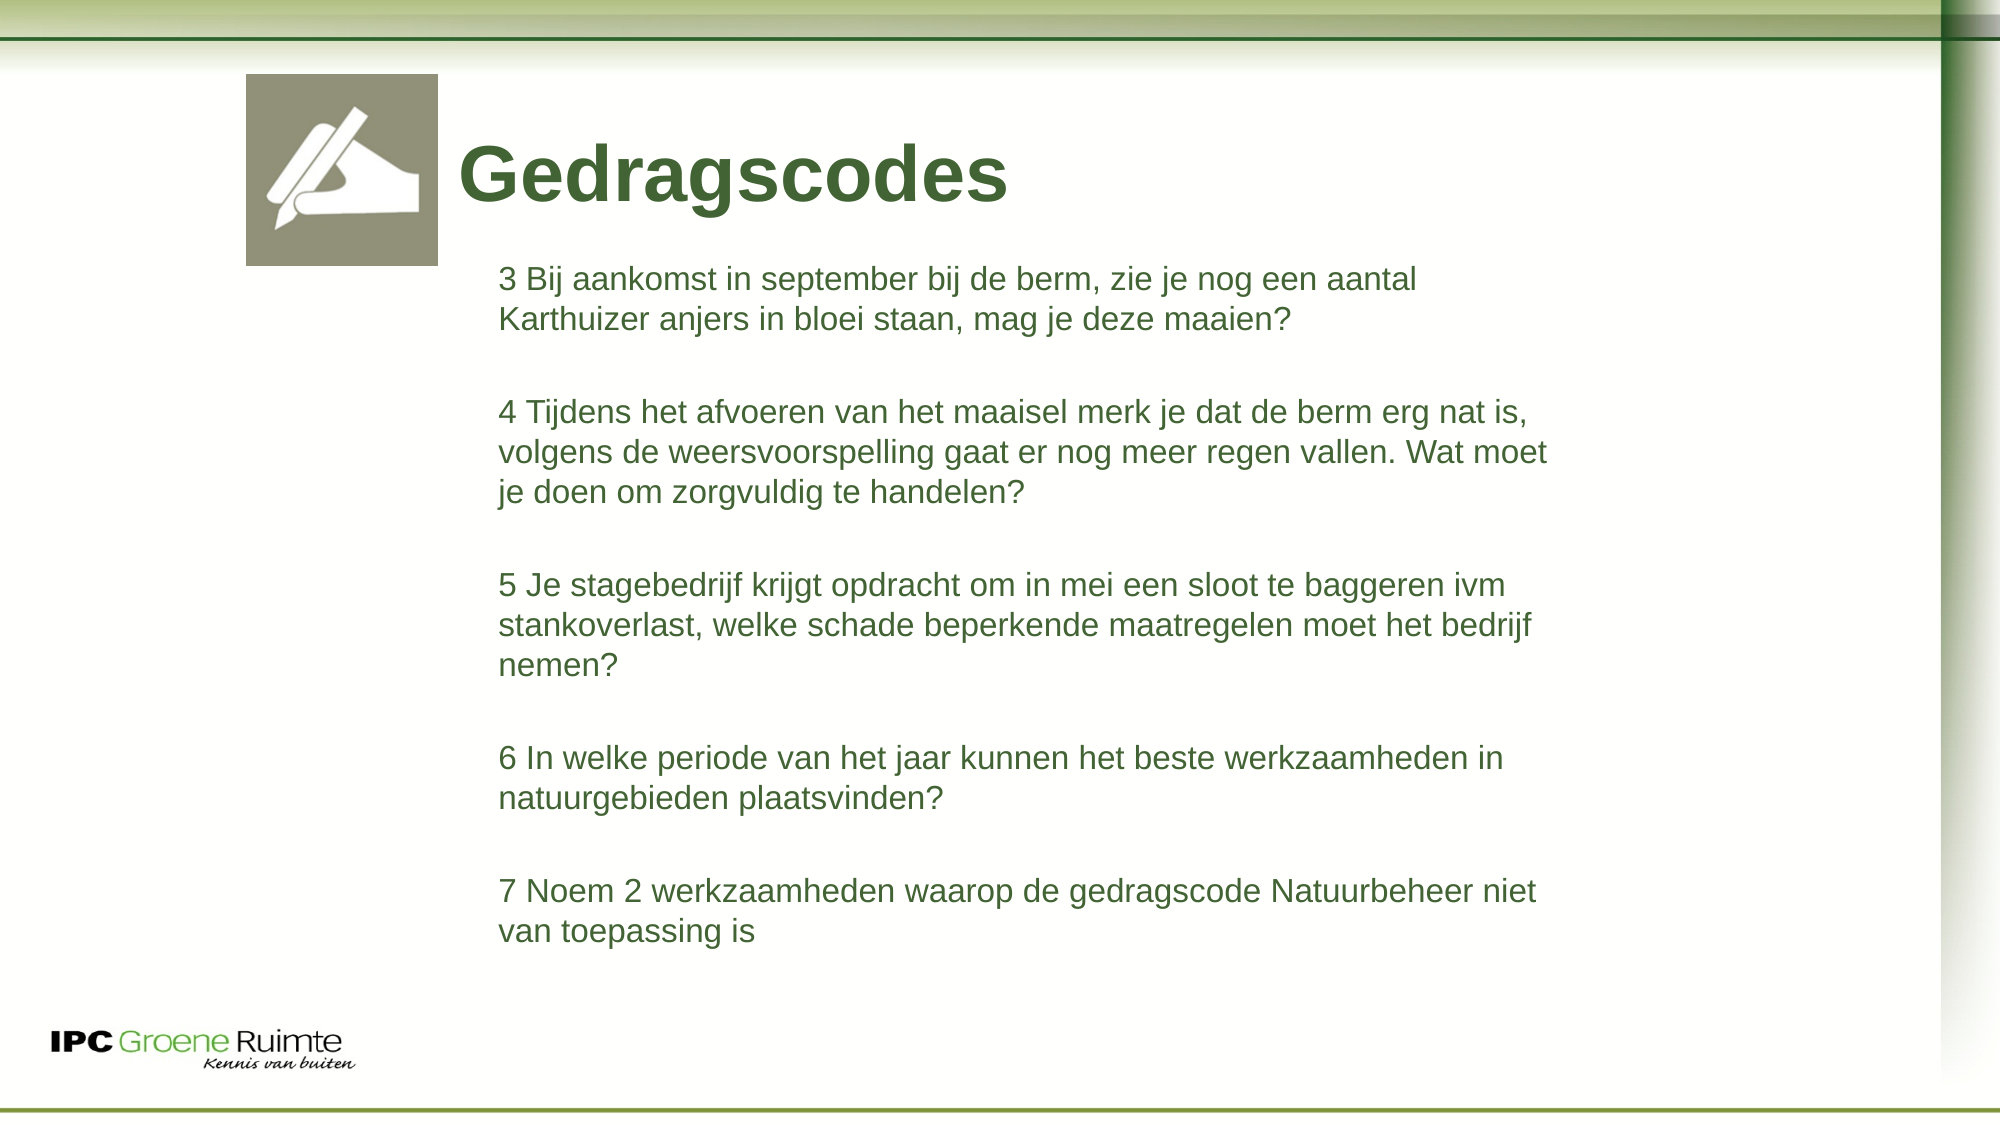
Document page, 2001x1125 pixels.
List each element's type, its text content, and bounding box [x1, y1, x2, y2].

title Gedragscodes [444, 113, 1620, 226]
list 3 Bij aankomst in september bij de berm, zie je nog een aantal Karthuizer anjers in bloei staan, mag je deze maaien? 4 Tijdens het afvoeren van het maaisel merk je dat de berm erg nat is, volgens de weersvoorspelling gaat er nog meer regen vallen. Wat moet je doen om zorgvuldig te handelen? 5 Je stagebedrijf krijgt opdracht om in mei een sloot te baggeren ivm stankoverlast, welke schade beperkende maatregelen moet het bedrijf nemen? 6 In welke periode van het jaar kunnen het beste werkzaamheden in natuurgebieden plaatsvinden? 7 Noem 2 werkzaamheden waarop de gedragscode Natuurbeheer niet van toepassing is [437, 249, 1594, 962]
picture [0, 0, 2000, 1125]
